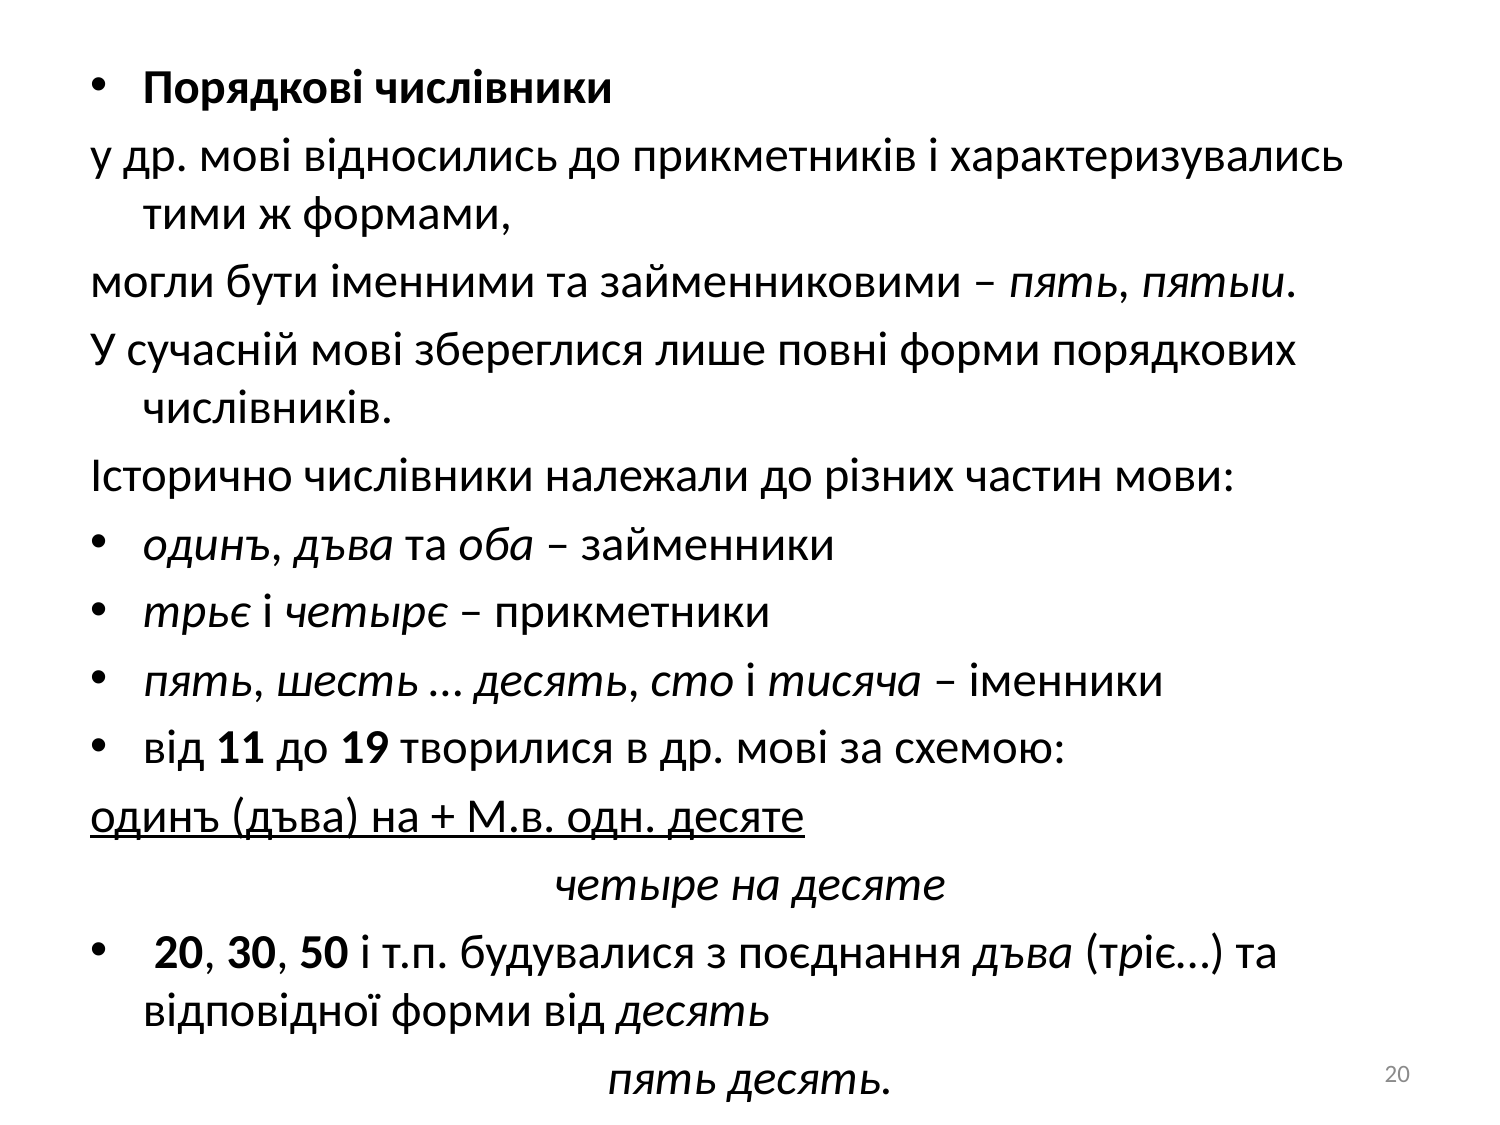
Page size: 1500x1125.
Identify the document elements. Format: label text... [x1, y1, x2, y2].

slide_number 20 [1074, 1042, 1425, 1103]
list Порядкові числівники у др. мові відносились до прикметників і характеризувались тими ж формами, могли бути іменними та займенниковими – пять, пятыи. У сучасній мові збереглися лише повні форми порядкових числівників. Історично числівники належали до різних частин мови: одинъ, дъва та оба – займенники трьє і четырє – прикметники пять, шесть … десять, сто і тисяча – іменники від 11 до 19 творилися в др. мові за схемою: одинъ (дъва) на + М.в. одн. десяте четыре на десяте 20, 30, 50 і т.п. будувалися з поєднання дъва (тріє…) та відповідної форми від десять пять десять. [75, 46, 1425, 1125]
